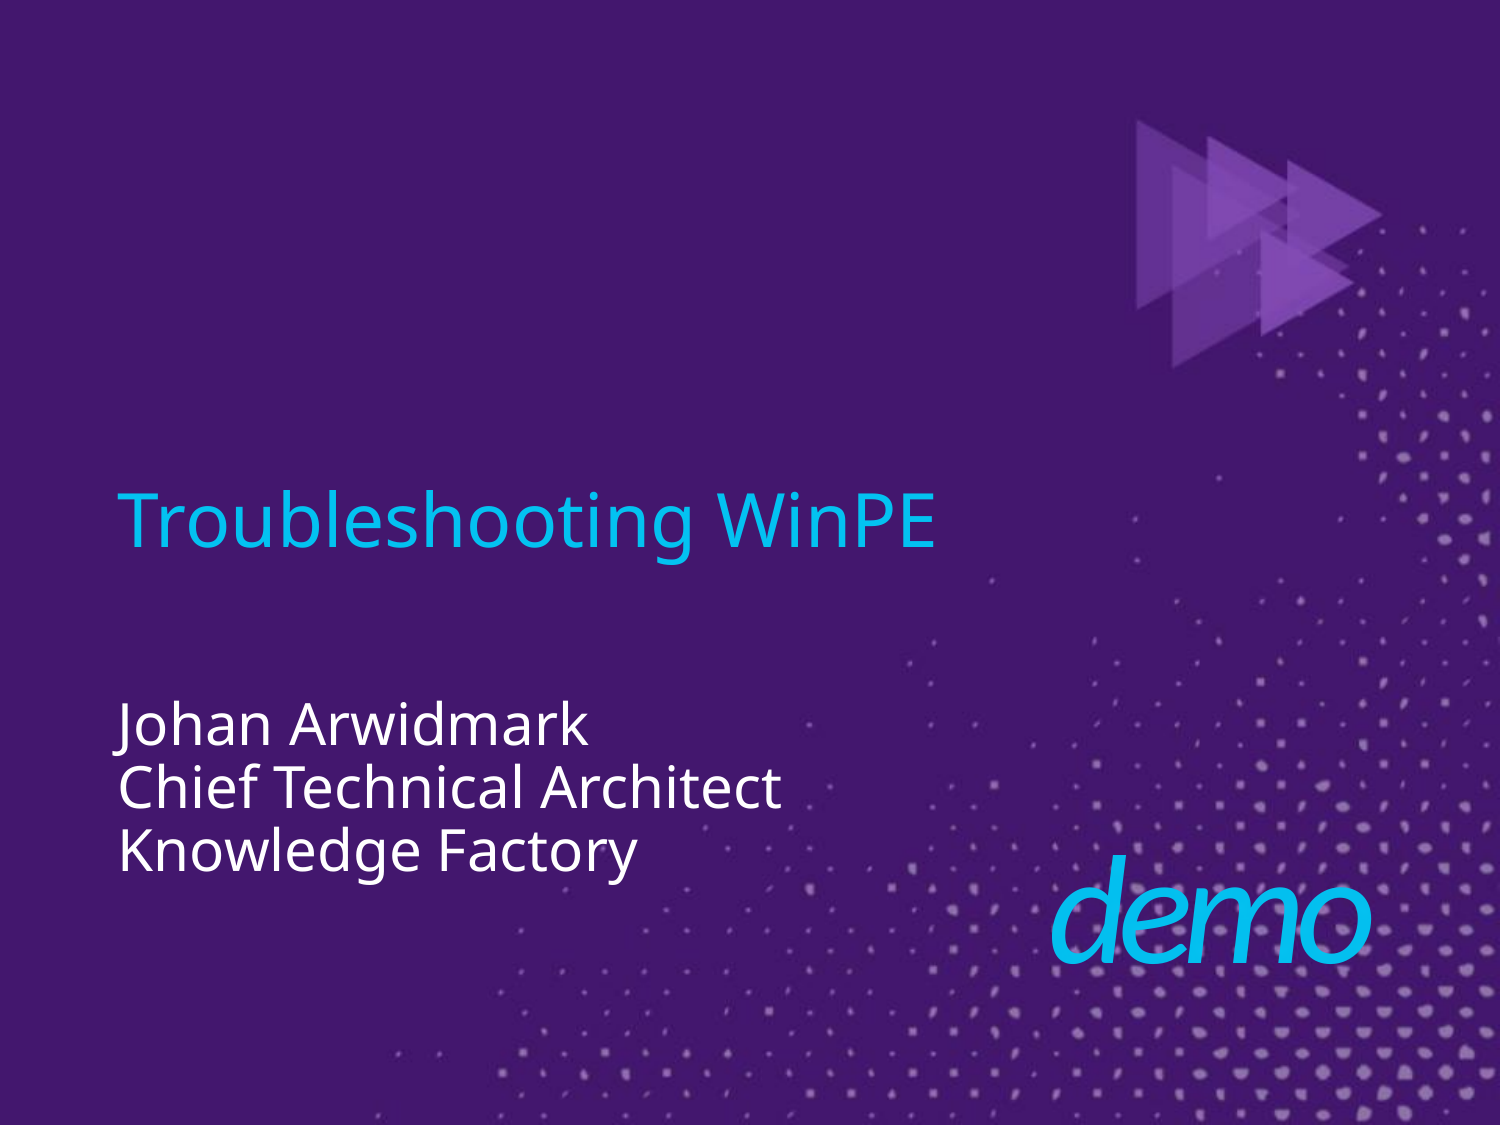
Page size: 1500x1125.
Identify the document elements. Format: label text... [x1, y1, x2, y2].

list demo [131, 800, 1392, 1027]
picture [0, 0, 1500, 1125]
subtitle Johan Arwidmark Chief Technical Architect Knowledge Factory [102, 687, 1251, 764]
title Troubleshooting WinPE [102, 398, 1251, 649]
